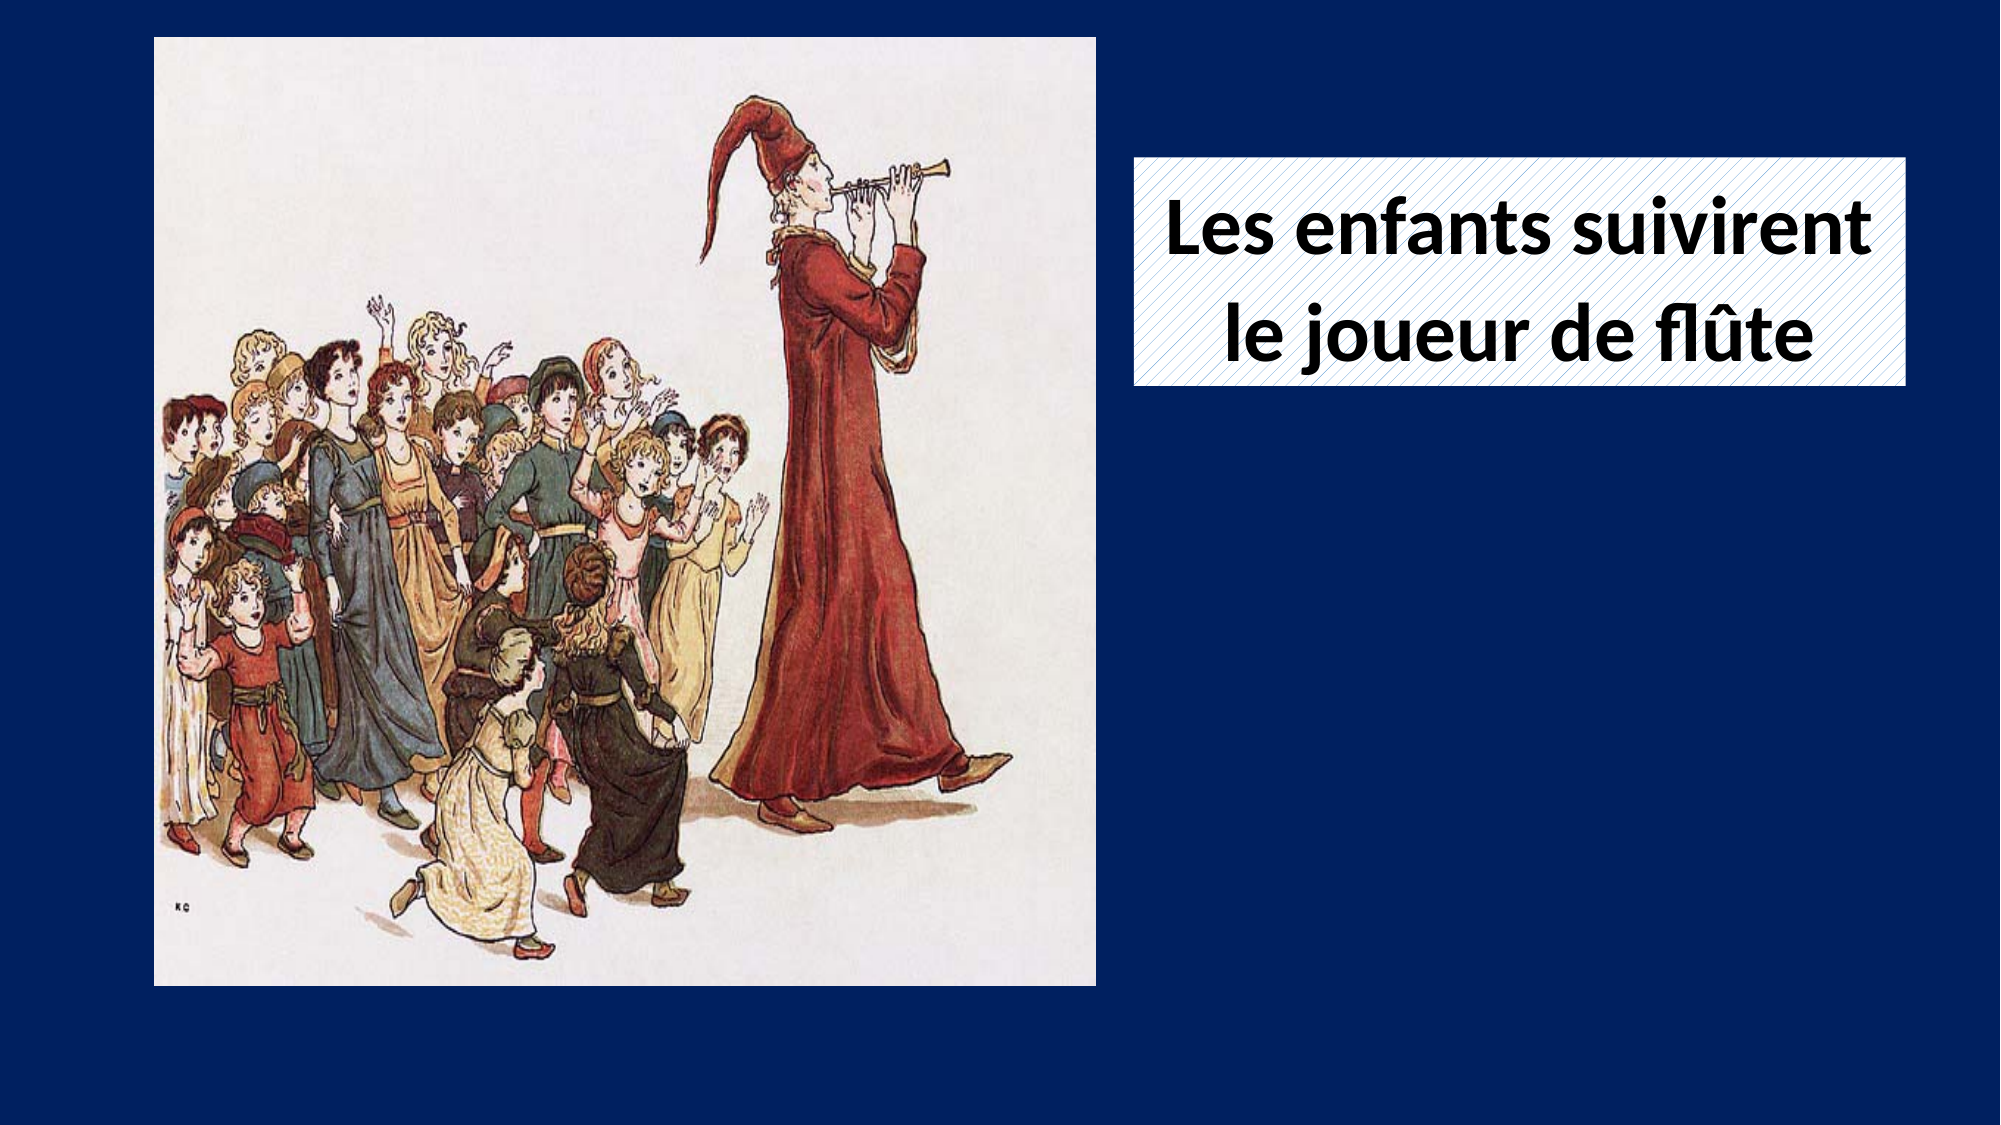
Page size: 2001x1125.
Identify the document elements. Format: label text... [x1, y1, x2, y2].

picture [154, 37, 1096, 986]
text_box Les enfants suivirent le joueur de flûte [1133, 157, 1906, 386]
